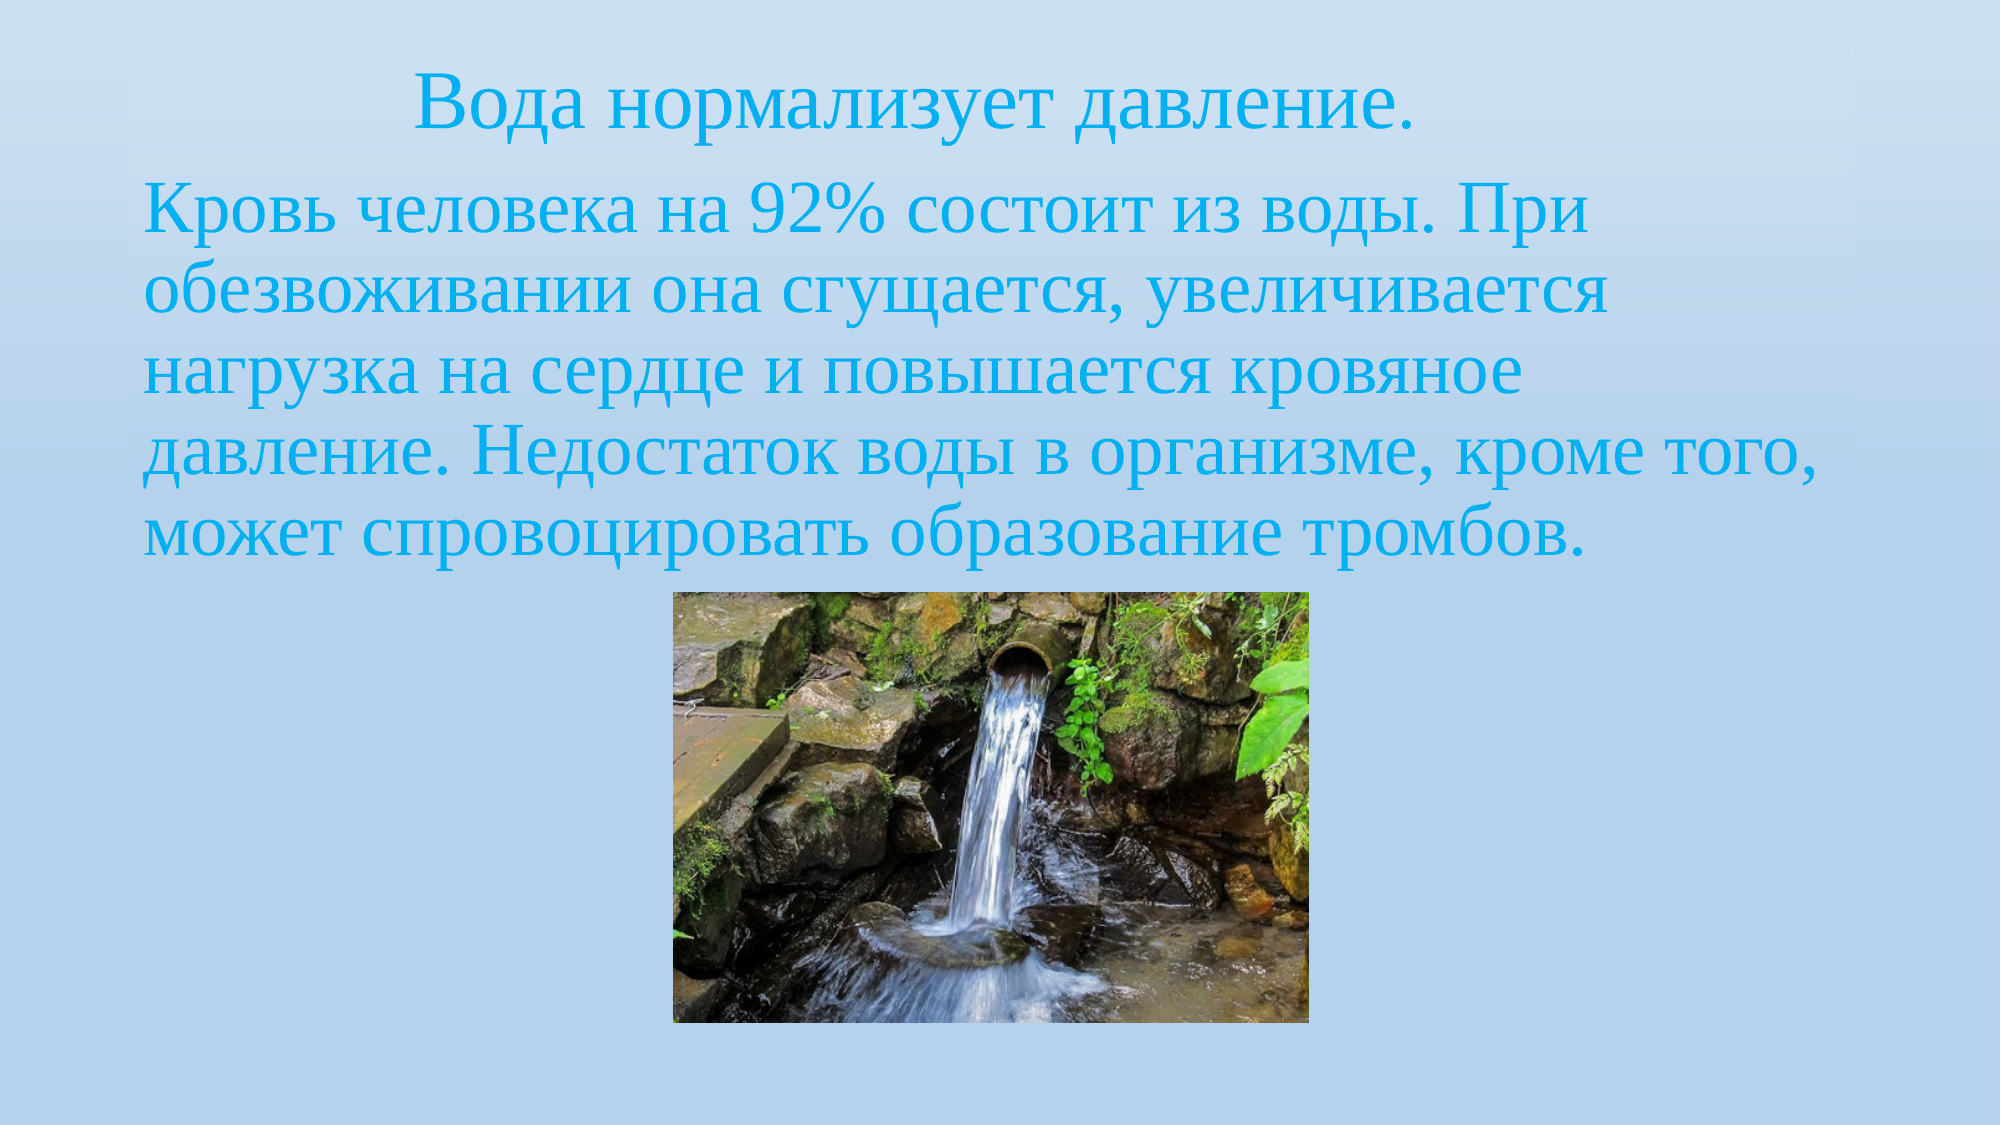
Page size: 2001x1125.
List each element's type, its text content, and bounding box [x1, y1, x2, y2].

list Вода нормализует давление. Кровь человека на 92% состоит из воды. При обезвоживании она сгущается, увеличивается нагрузка на сердце и повышается кровяное давление. Недостаток воды в организме, кроме того, может спровоцировать образование тромбов. [128, 49, 1854, 1023]
picture [672, 592, 1309, 1023]
